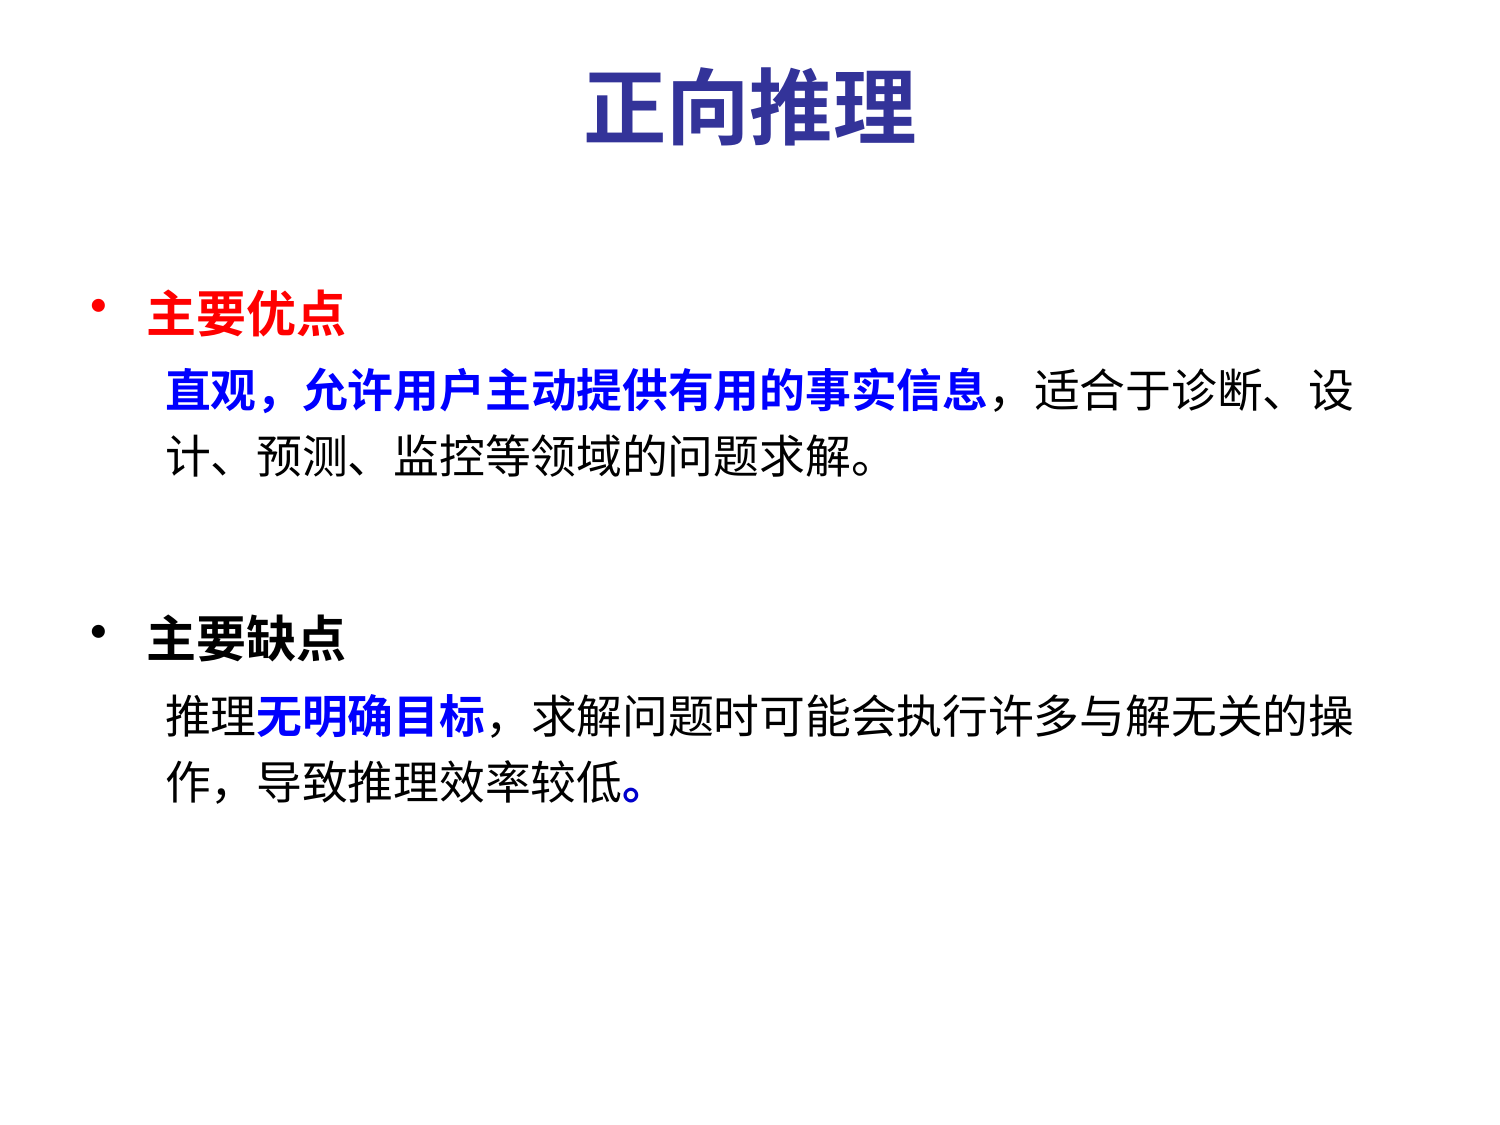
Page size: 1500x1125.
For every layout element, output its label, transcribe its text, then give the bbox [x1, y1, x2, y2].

list 主要优点 直观，允许用户主动提供有用的事实信息，适合于诊断、设计、预测、监控等领域的问题求解。 主要缺点 推理无明确目标，求解问题时可能会执行许多与解无关的操作，导致推理效率较低。 [75, 262, 1425, 1005]
title 正向推理 [75, 19, 1425, 192]
